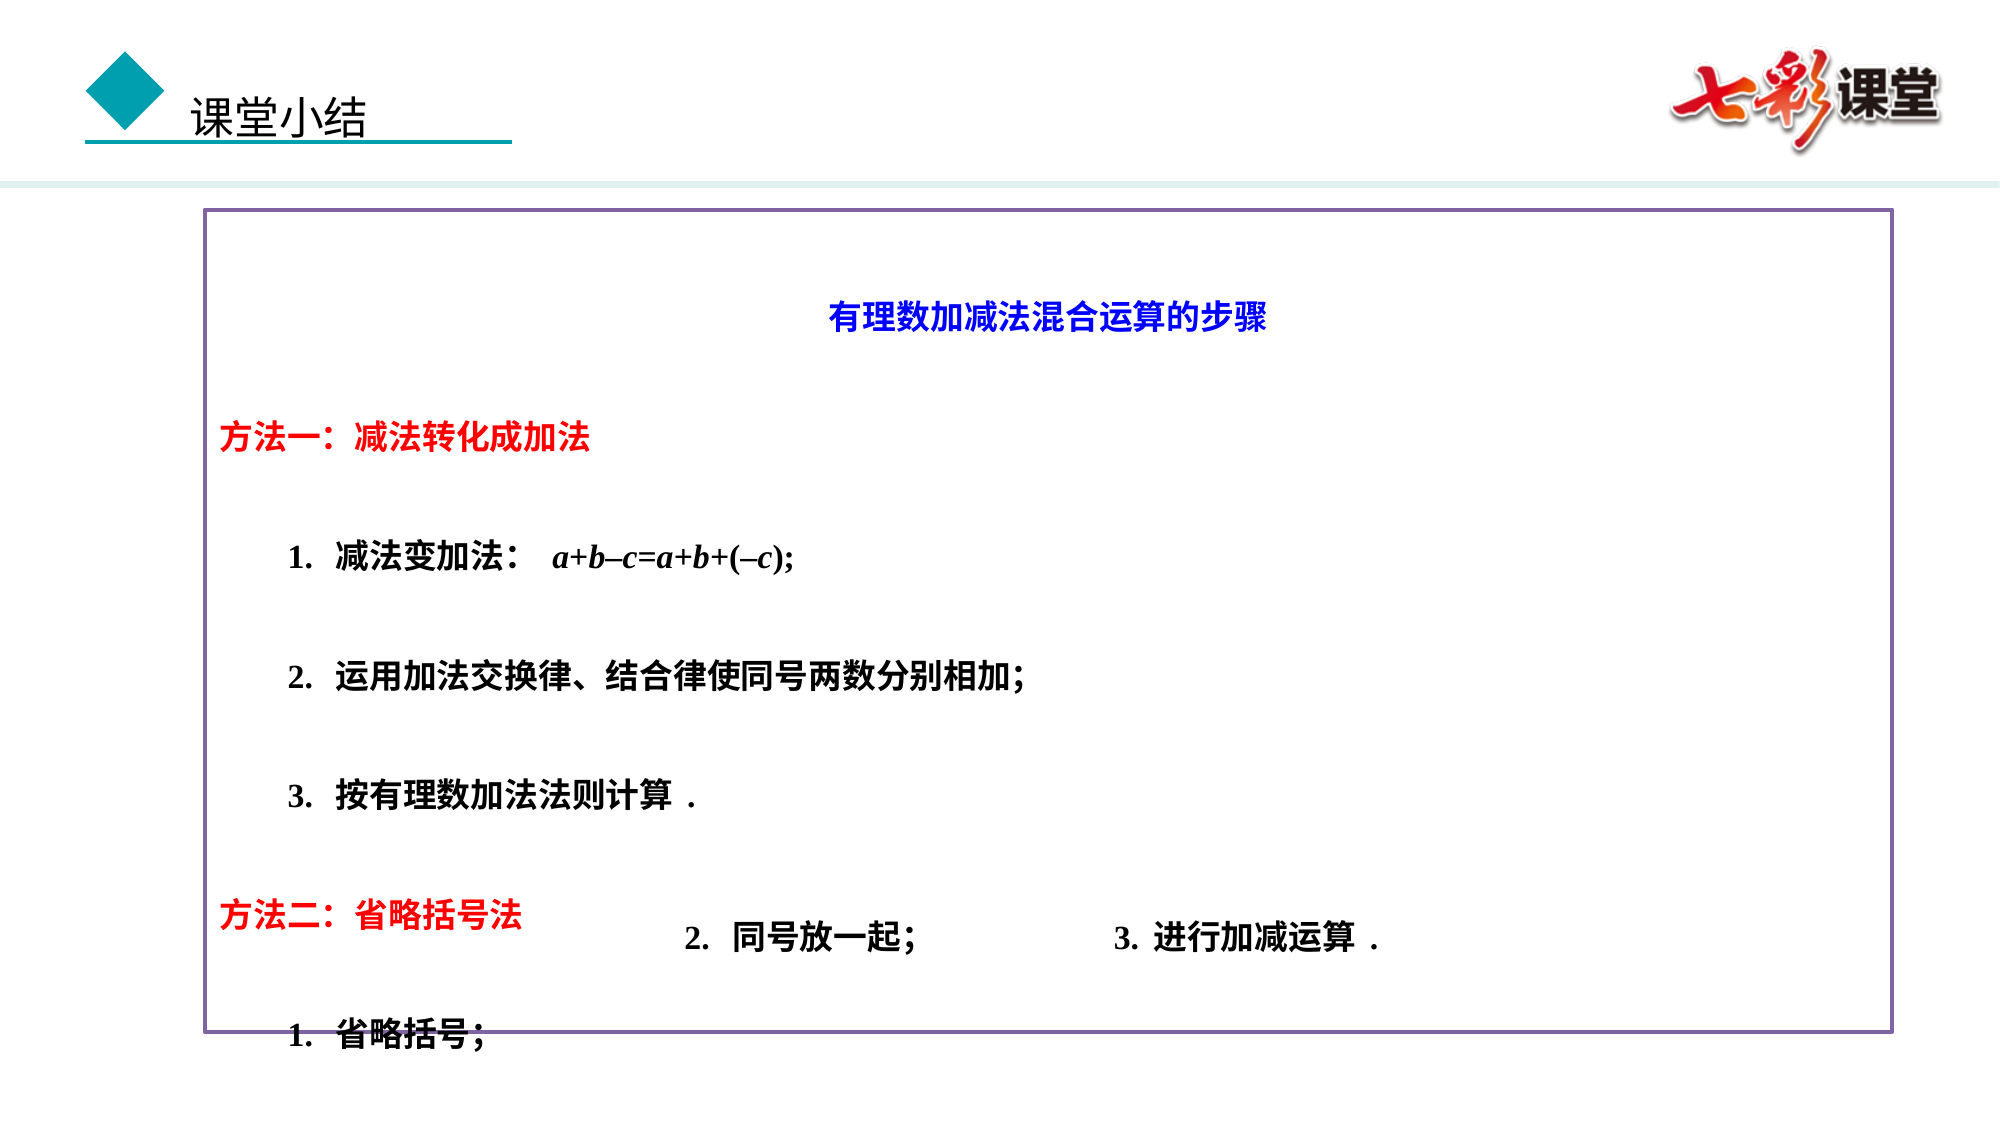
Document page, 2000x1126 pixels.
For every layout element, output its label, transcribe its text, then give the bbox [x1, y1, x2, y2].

text_box 2. 同号放一起； [664, 866, 1094, 966]
list 有理数加减法混合运算的步骤 方法一：减法转化成加法 1. 减法变加法：a+b–c=a+b+(–c); 2. 运用加法交换律、结合律使同号两数分别相加； 3. 按有理数加法法则计算. 方法二：省略括号法 1. 省略括号； [203, 208, 1894, 1034]
picture [1666, 42, 1948, 157]
text_box 3.进行加减运算. [1094, 866, 1576, 966]
